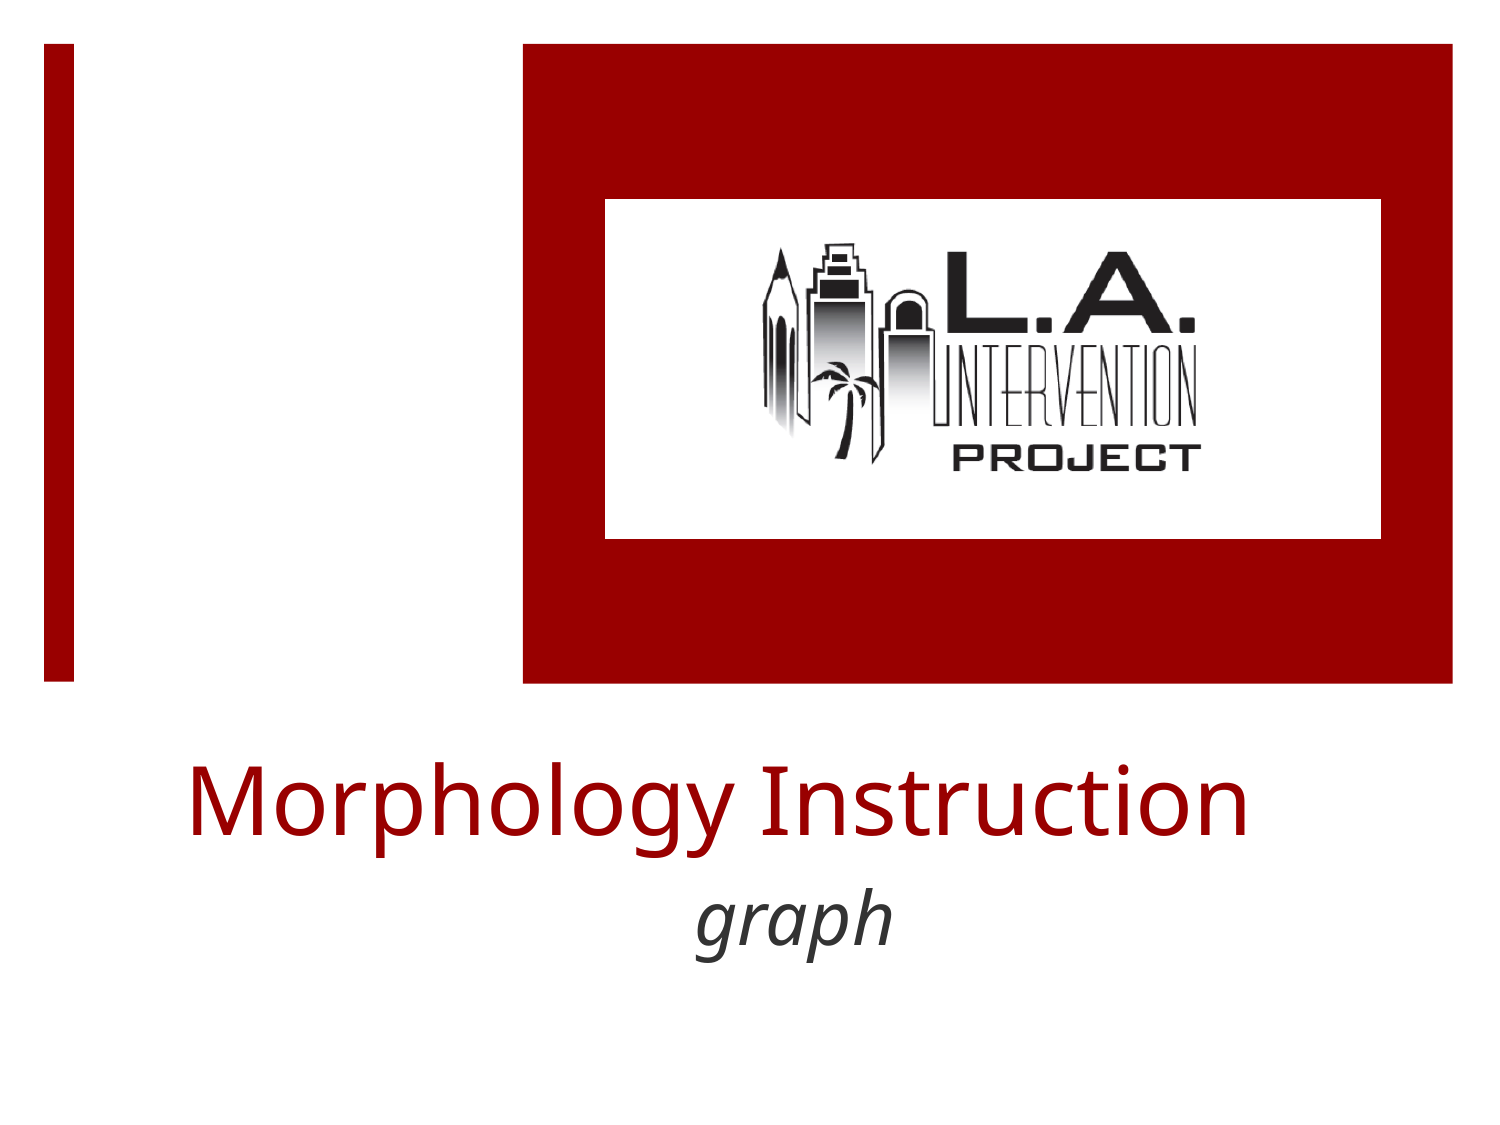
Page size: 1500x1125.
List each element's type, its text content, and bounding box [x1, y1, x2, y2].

picture [605, 199, 1382, 540]
title Morphology Instruction [169, 690, 1421, 862]
subtitle graph [169, 862, 1421, 965]
